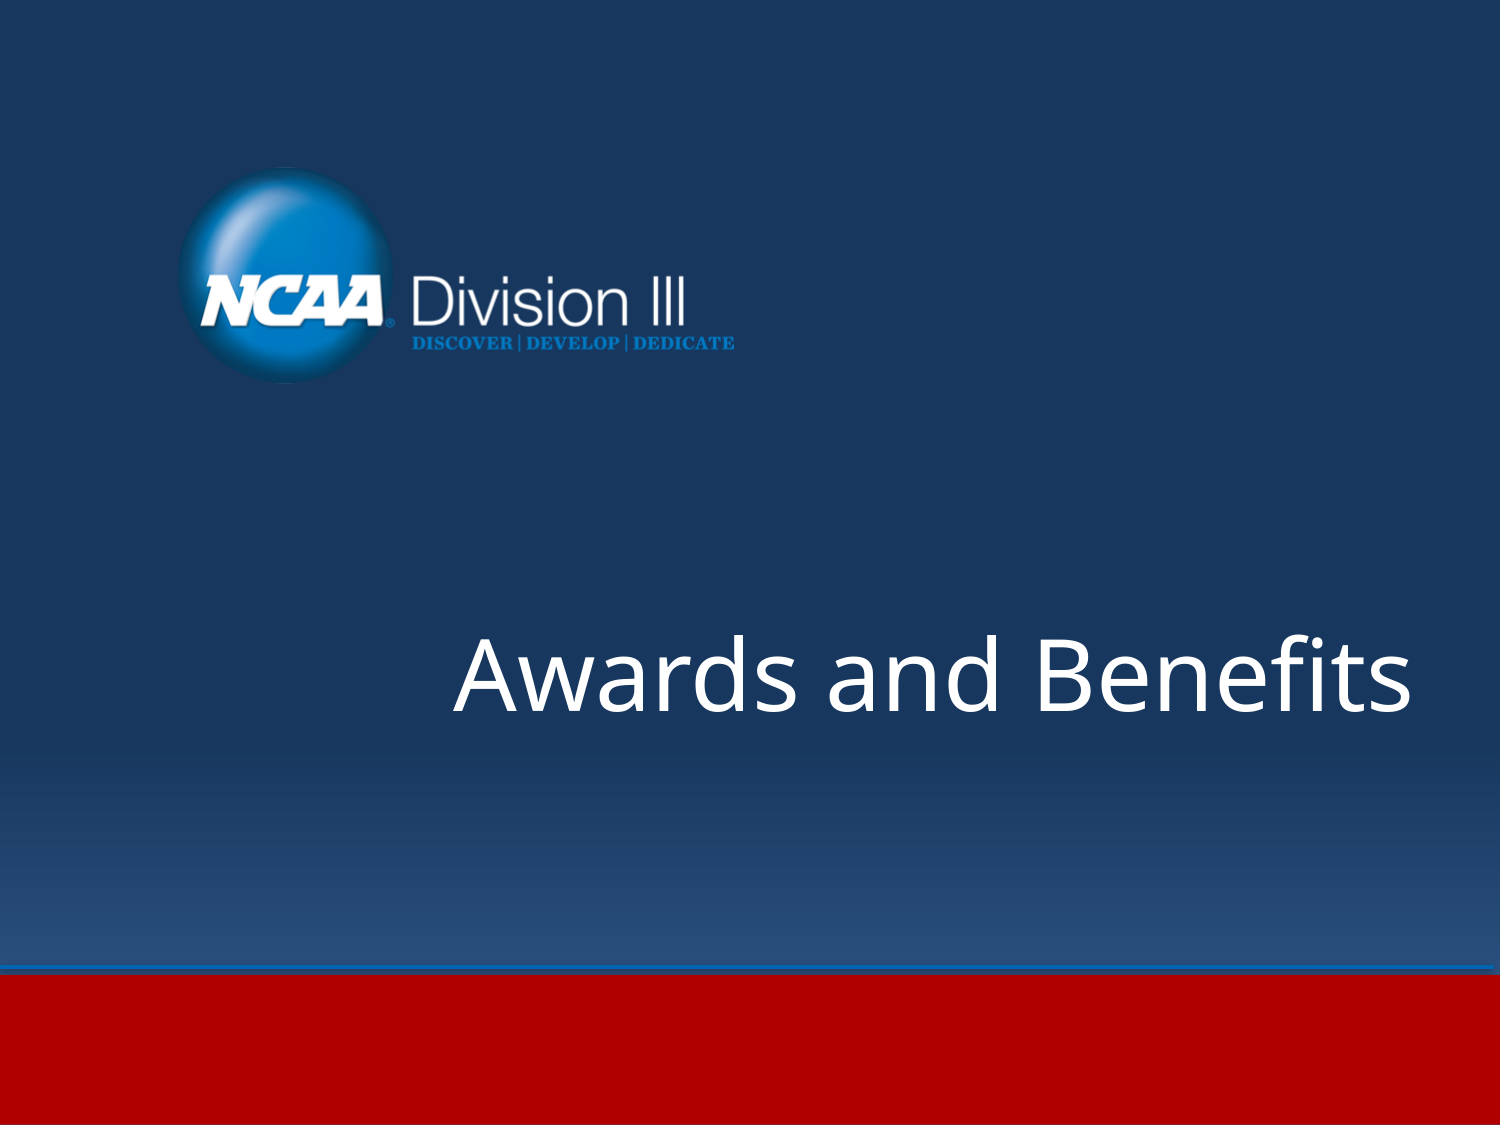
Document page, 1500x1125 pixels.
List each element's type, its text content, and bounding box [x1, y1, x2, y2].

picture [155, 125, 756, 426]
title Awards and Benefits [155, 551, 1431, 793]
